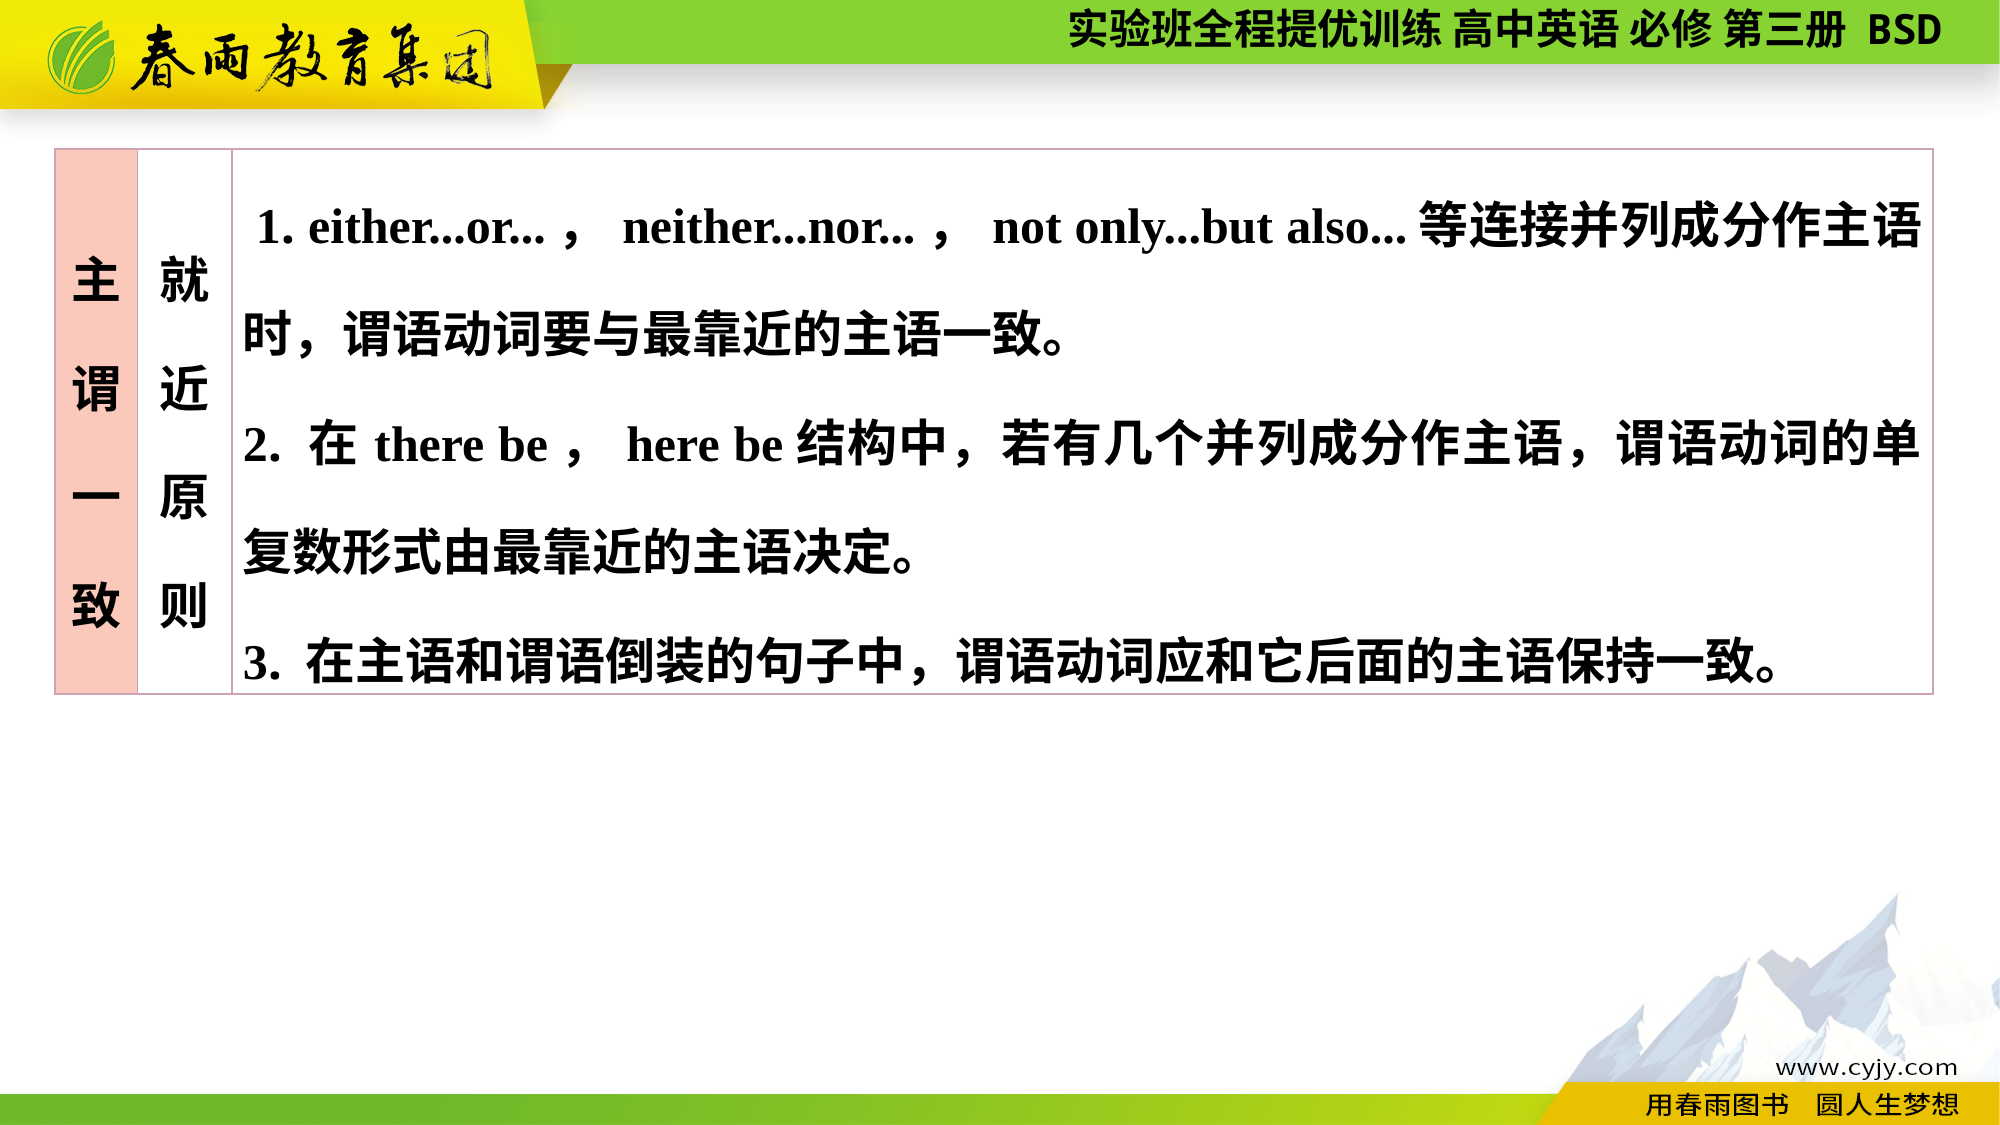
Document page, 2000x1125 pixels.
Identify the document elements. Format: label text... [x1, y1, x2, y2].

table_header 1. either...or...，neither...nor...，not only...but also...等连接并列成分作主语时，谓语动词要与最靠近的主语一致。 2. 在there be，here be结构中，若有几个并列成分作主语，谓语动词的单复数形式由最靠近的主语决定。 3. 在主语和谓语倒装的句子中，谓语动词应和它后面的主语保持一致。 [233, 150, 1932, 693]
picture [0, 0, 2000, 1125]
table_header 主 谓 一 致 [56, 150, 137, 693]
table_header 就 近 原 则 [138, 150, 231, 693]
